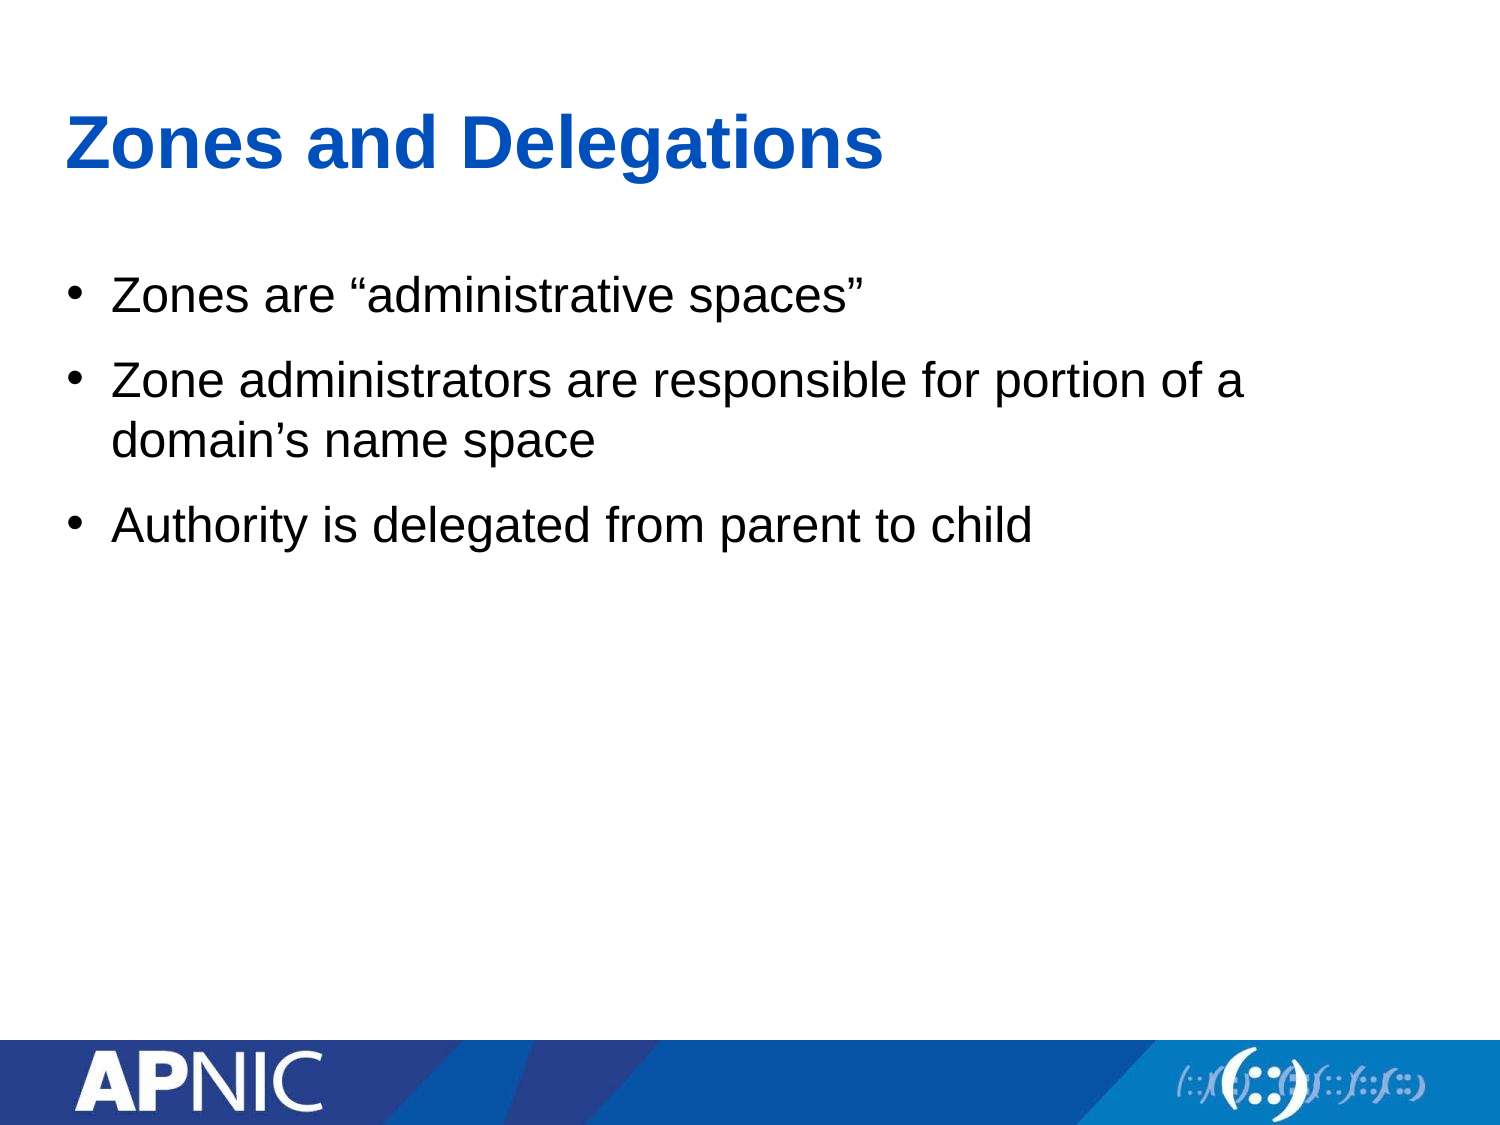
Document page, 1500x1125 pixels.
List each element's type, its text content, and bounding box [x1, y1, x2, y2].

title Zones and Delegations [64, 45, 1436, 233]
picture [0, 1040, 1500, 1125]
list Zones are “administrative spaces” Zone administrators are responsible for portion of a domain’s name space Authority is delegated from parent to child [66, 262, 1437, 1012]
